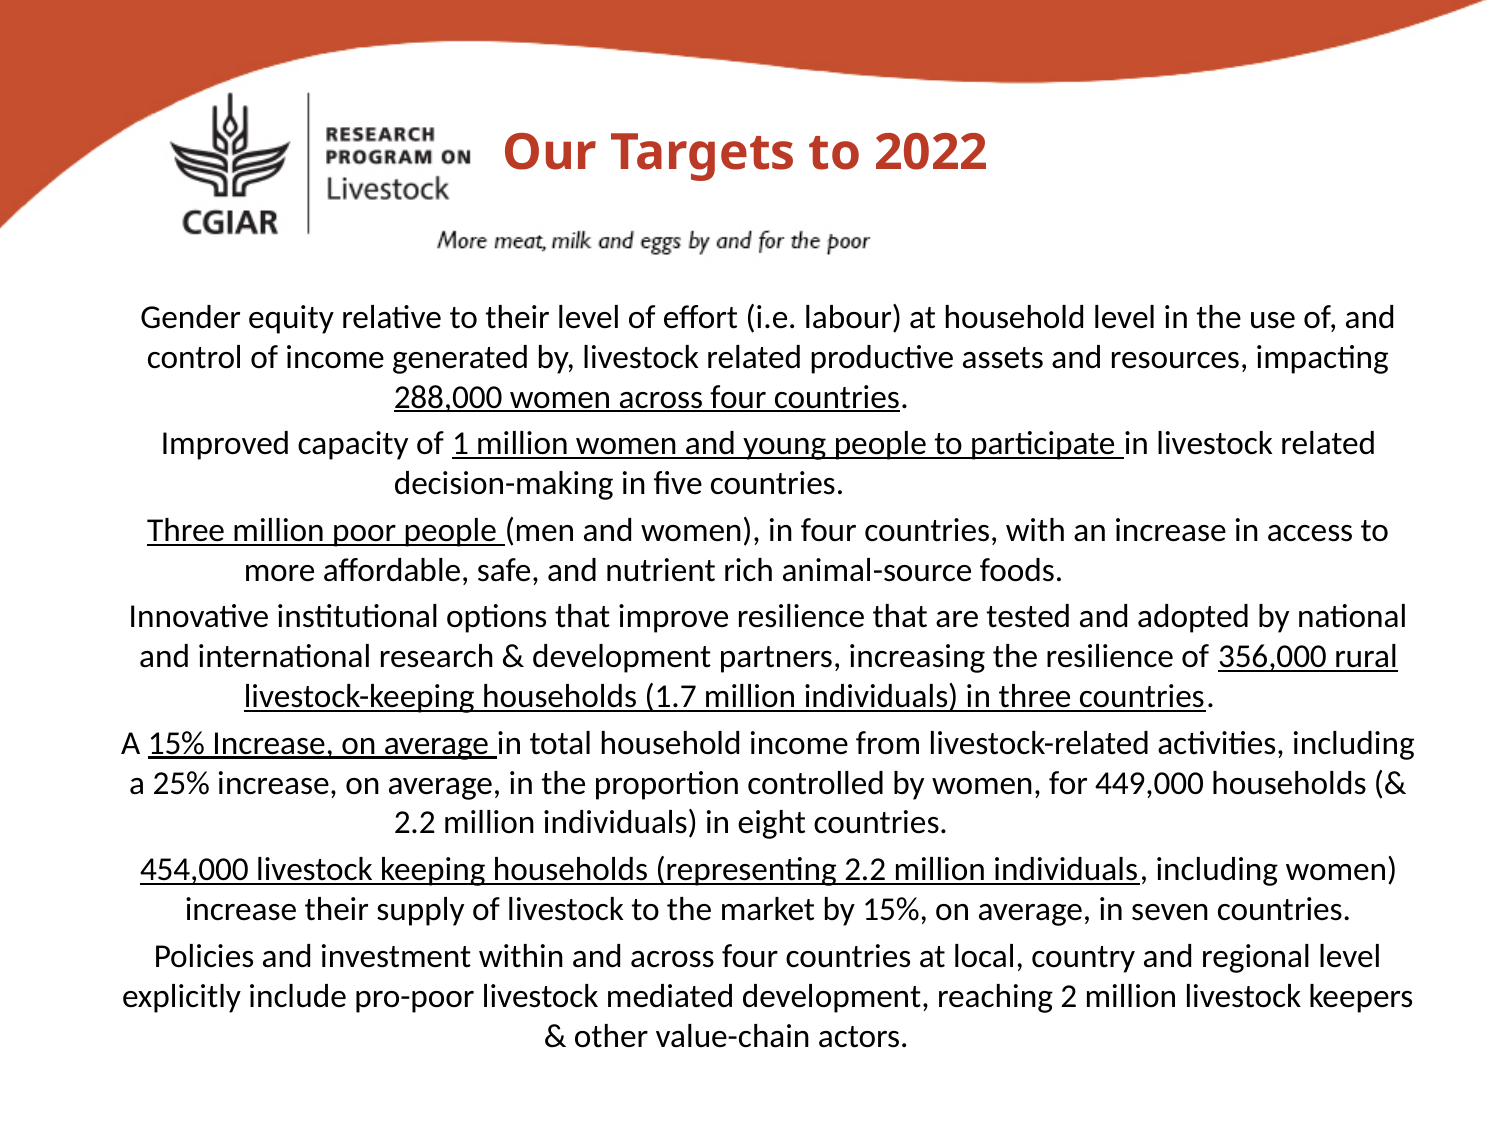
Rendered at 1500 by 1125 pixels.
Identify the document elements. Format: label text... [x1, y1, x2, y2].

picture [0, 0, 1500, 272]
text_box Our Targets to 2022 [487, 124, 1500, 187]
list Gender equity relative to their level of effort (i.e. labour) at household level in the use of, and control of income generated by, livestock related productive assets and resources, impacting 288,000 women across four countries. Improved capacity of 1 million women and young people to participate in livestock related decision-making in five countries. Three million poor people (men and women), in four countries, with an increase in access to more affordable, safe, and nutrient rich animal-source foods. Innovative institutional options that improve resilience that are tested and adopted by national and international research & development partners, increasing the resilience of 356,000 rural livestock-keeping households (1.7 million individuals) in three countries. A 15% Increase, on average in total household income from livestock-related activities, including a 25% increase, on average, in the proportion controlled by women, for 449,000 households (& 2.2 million individuals) in eight countries. 454,000 livestock keeping households (representing 2.2 million individuals, including women) increase their supply of livestock to the market by 15%, on average, in seven countries. Policies and investment within and across four countries at local, country and regional level explicitly include pro-poor livestock mediated development, reaching 2 million livestock keepers & other value-chain actors. [99, 287, 1438, 688]
